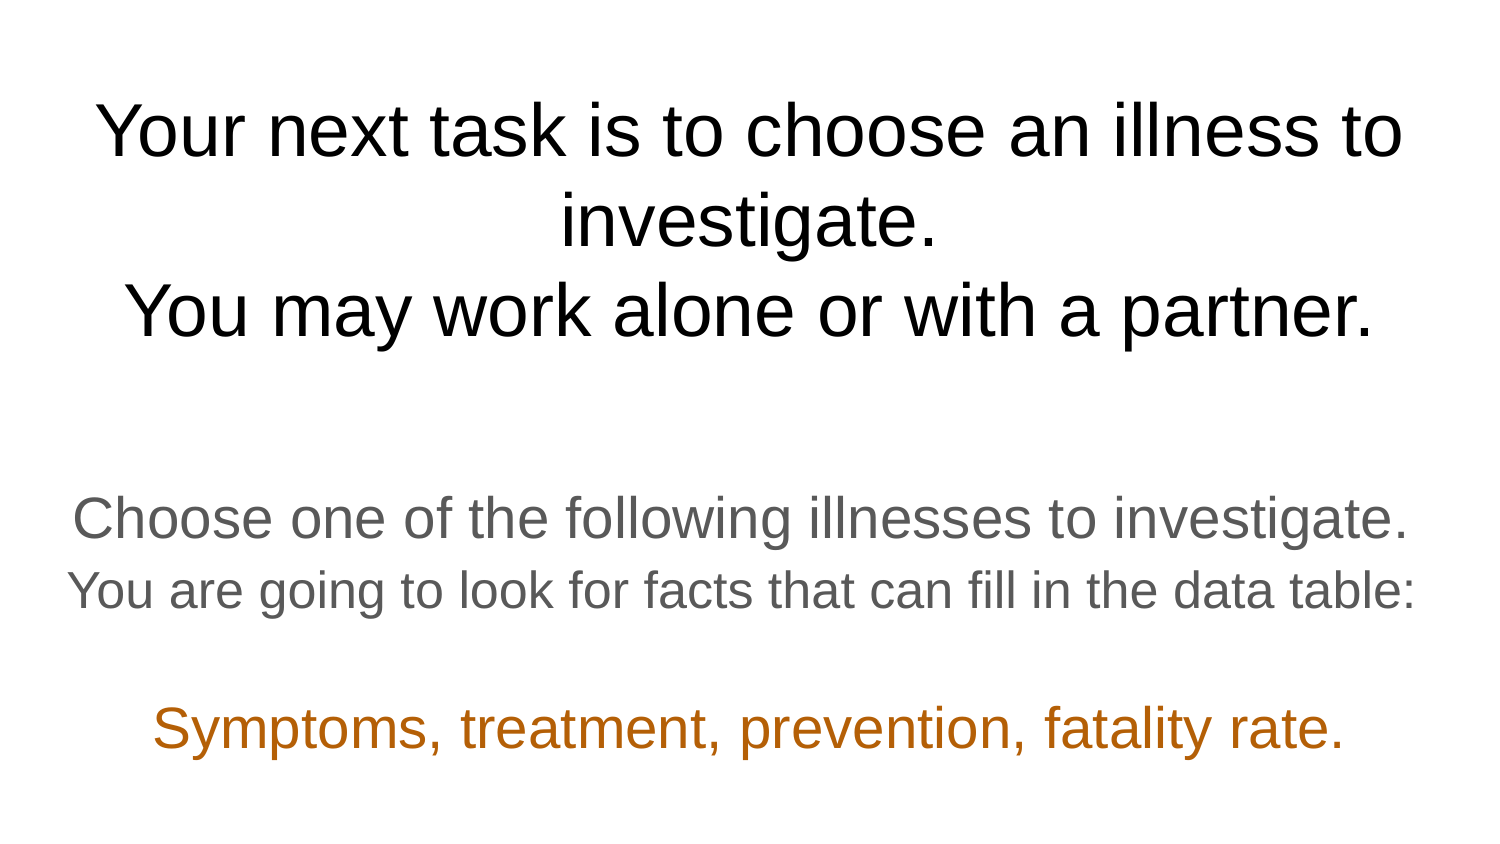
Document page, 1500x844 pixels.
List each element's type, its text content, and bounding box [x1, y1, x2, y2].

title Your next task is to choose an illness to investigate. You may work alone or with a partner. [51, 122, 1449, 367]
subtitle Choose one of the following illnesses to investigate. You are going to look for facts that can fill in the data table: Symptoms, treatment, prevention, fatality rate. [51, 464, 1449, 595]
